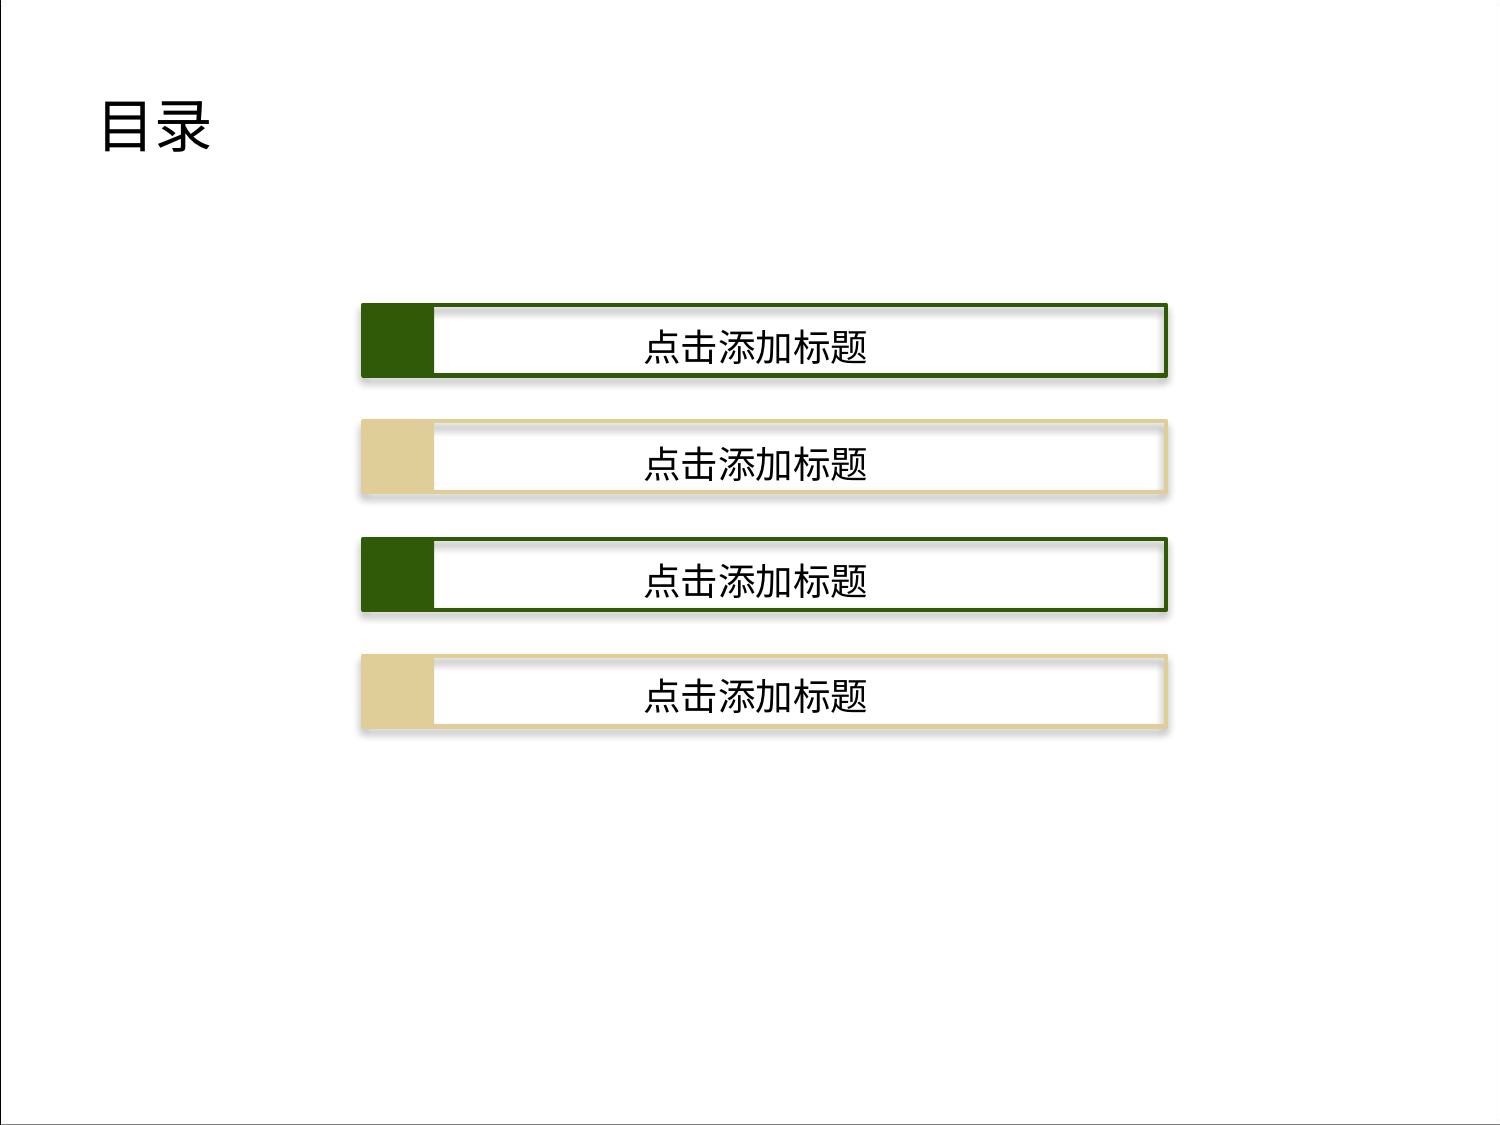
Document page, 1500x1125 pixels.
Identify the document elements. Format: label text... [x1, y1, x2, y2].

text_box [435, 421, 1167, 493]
text_box [461, 428, 1131, 489]
text_box 点击添加标题 [628, 665, 884, 726]
text_box 点击添加标题 [628, 550, 884, 611]
text_box [363, 421, 435, 493]
text_box [461, 546, 1131, 607]
text_box 目录 [81, 82, 563, 167]
text_box [461, 312, 1131, 372]
text_box [435, 655, 1167, 727]
picture [0, 0, 1500, 1125]
text_box [363, 304, 435, 376]
text_box [461, 663, 1131, 723]
text_box [363, 655, 435, 727]
text_box [363, 539, 435, 610]
text_box [435, 539, 1167, 610]
text_box 点击添加标题 [628, 433, 884, 494]
text_box 点击添加标题 [628, 316, 884, 377]
text_box [435, 304, 1167, 376]
